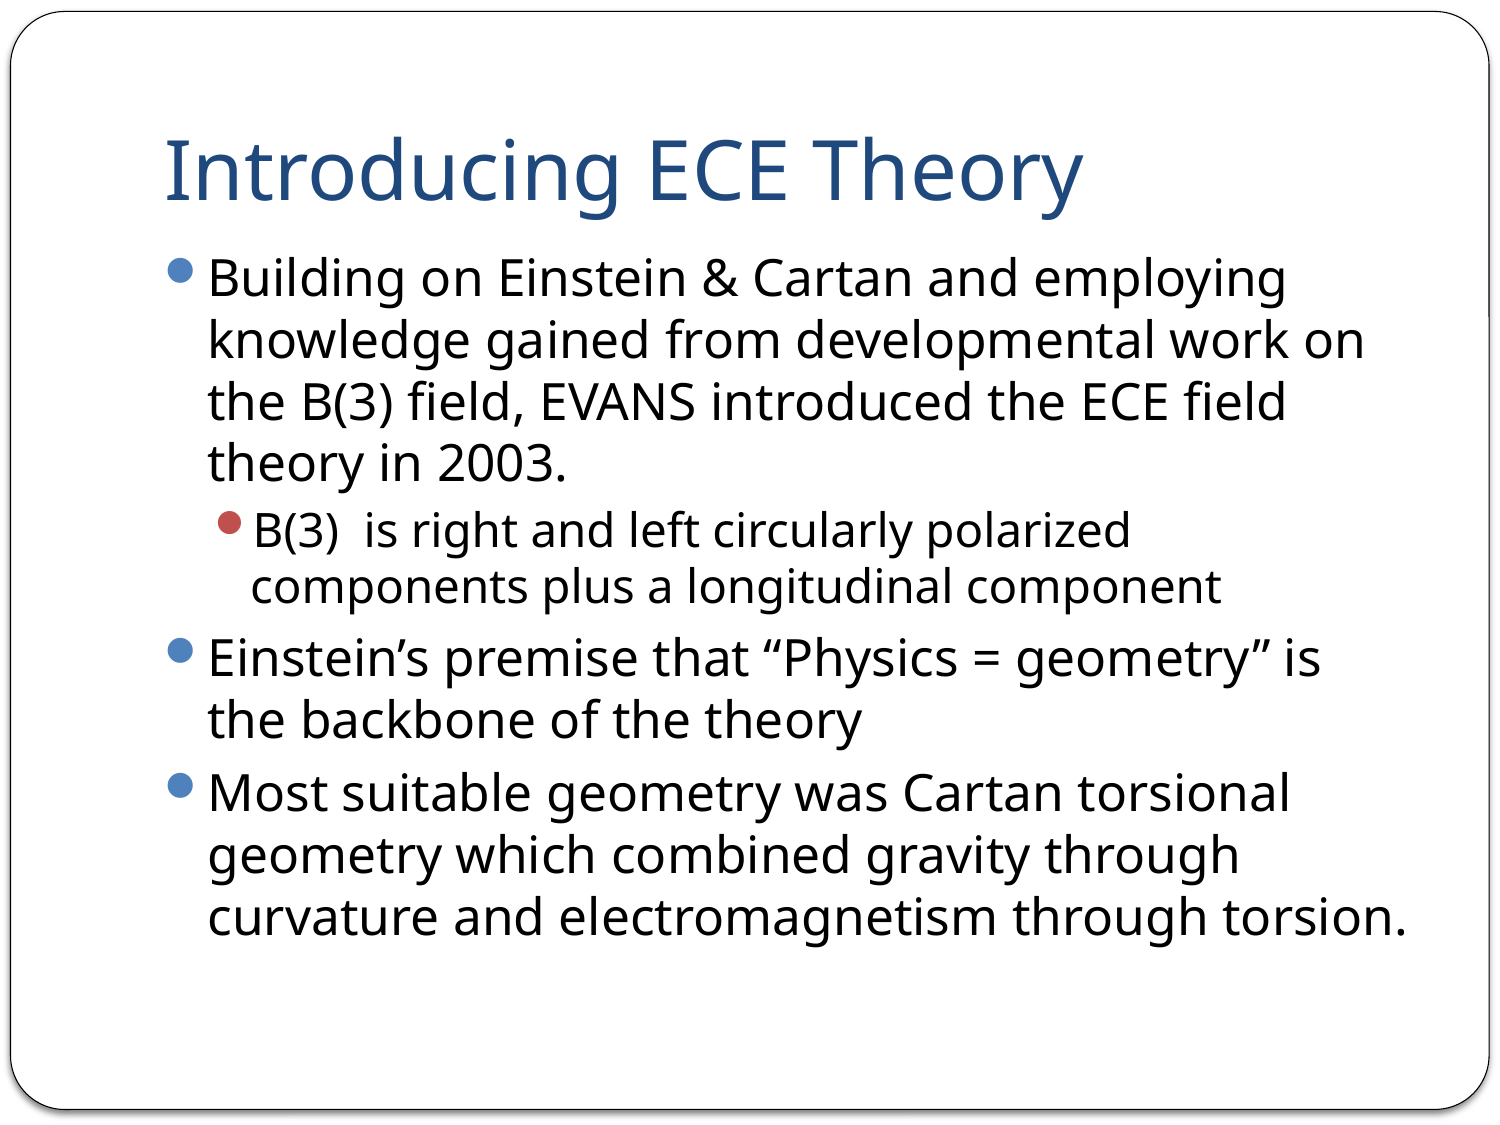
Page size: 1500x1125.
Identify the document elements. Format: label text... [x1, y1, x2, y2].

list Building on Einstein & Cartan and employing knowledge gained from developmental work on the B(3) field, EVANS introduced the ECE field theory in 2003. B(3) is right and left circularly polarized components plus a longitudinal component Einstein’s premise that “Physics = geometry” is the backbone of the theory Most suitable geometry was Cartan torsional geometry which combined gravity through curvature and electromagnetism through torsion. [150, 237, 1425, 988]
title Introducing ECE Theory [150, 45, 1425, 233]
